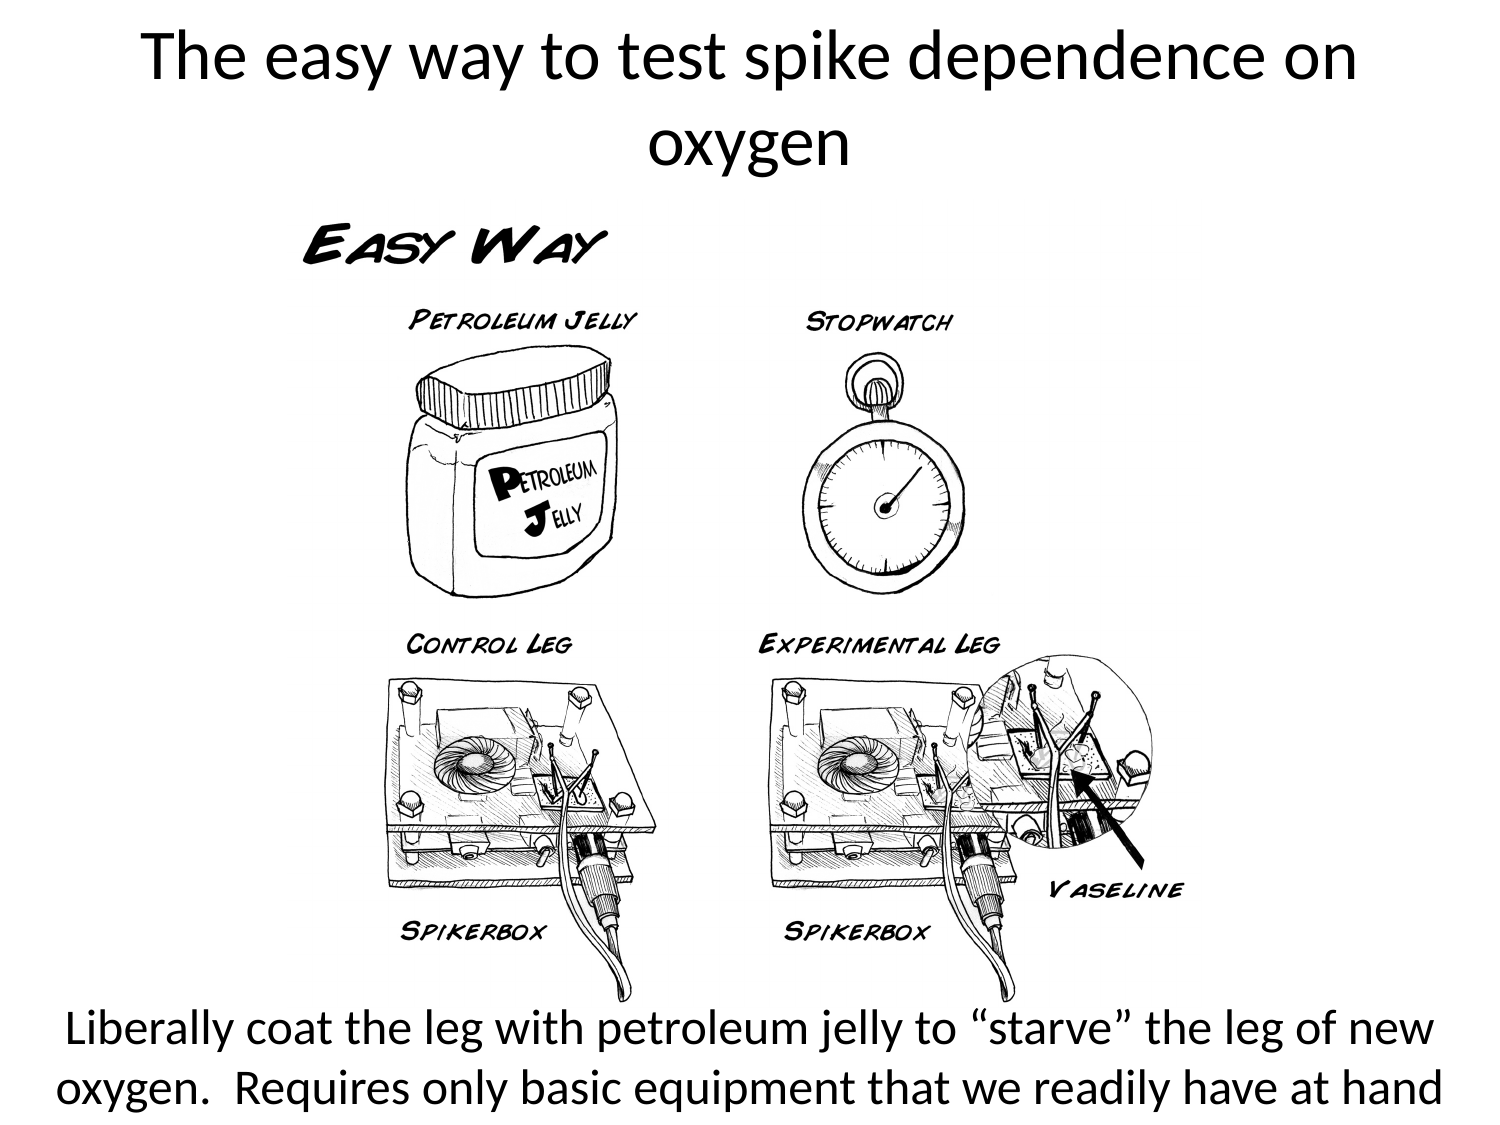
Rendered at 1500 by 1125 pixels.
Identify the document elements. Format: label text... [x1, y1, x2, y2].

text_box Liberally coat the leg with petroleum jelly to “starve” the leg of new oxygen. Requires only basic equipment that we readily have at hand [24, 987, 1475, 1123]
picture [287, 199, 1202, 1008]
title The easy way to test spike dependence on oxygen [75, 0, 1425, 188]
